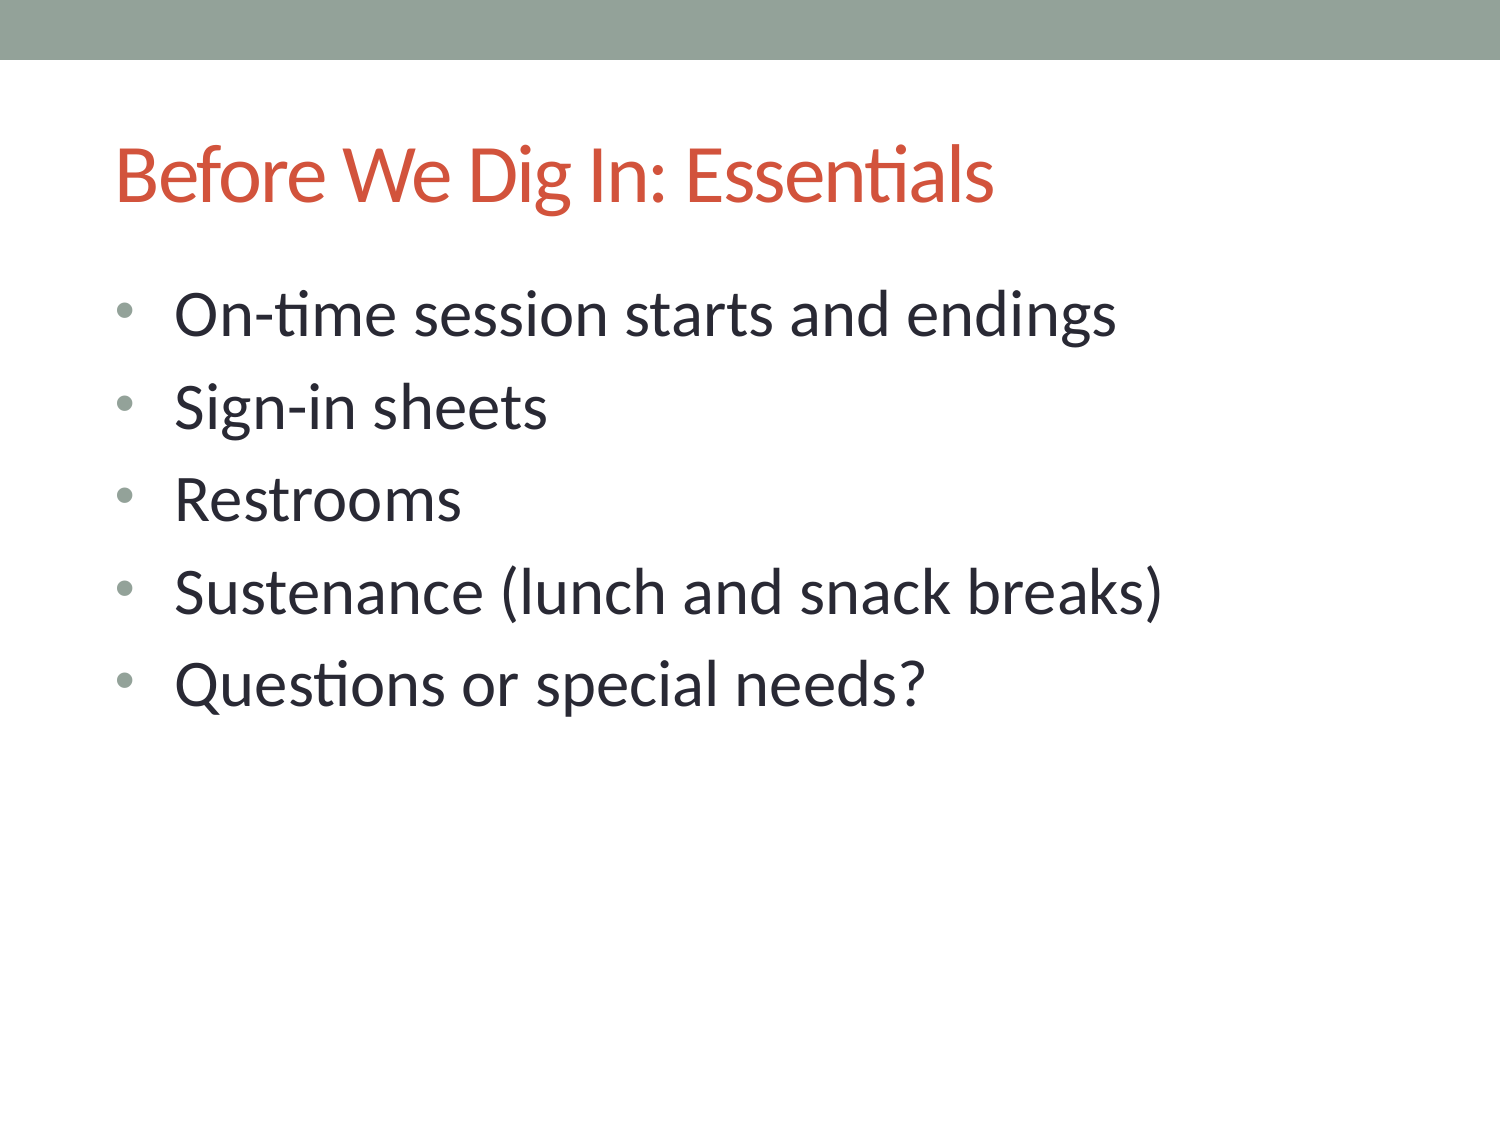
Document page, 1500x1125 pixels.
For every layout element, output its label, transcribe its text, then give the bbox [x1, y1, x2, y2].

title Before We Dig In: Essentials [99, 87, 1425, 250]
list On-time session starts and endings Sign-in sheets Restrooms Sustenance (lunch and snack breaks) Questions or special needs? [99, 262, 1425, 963]
